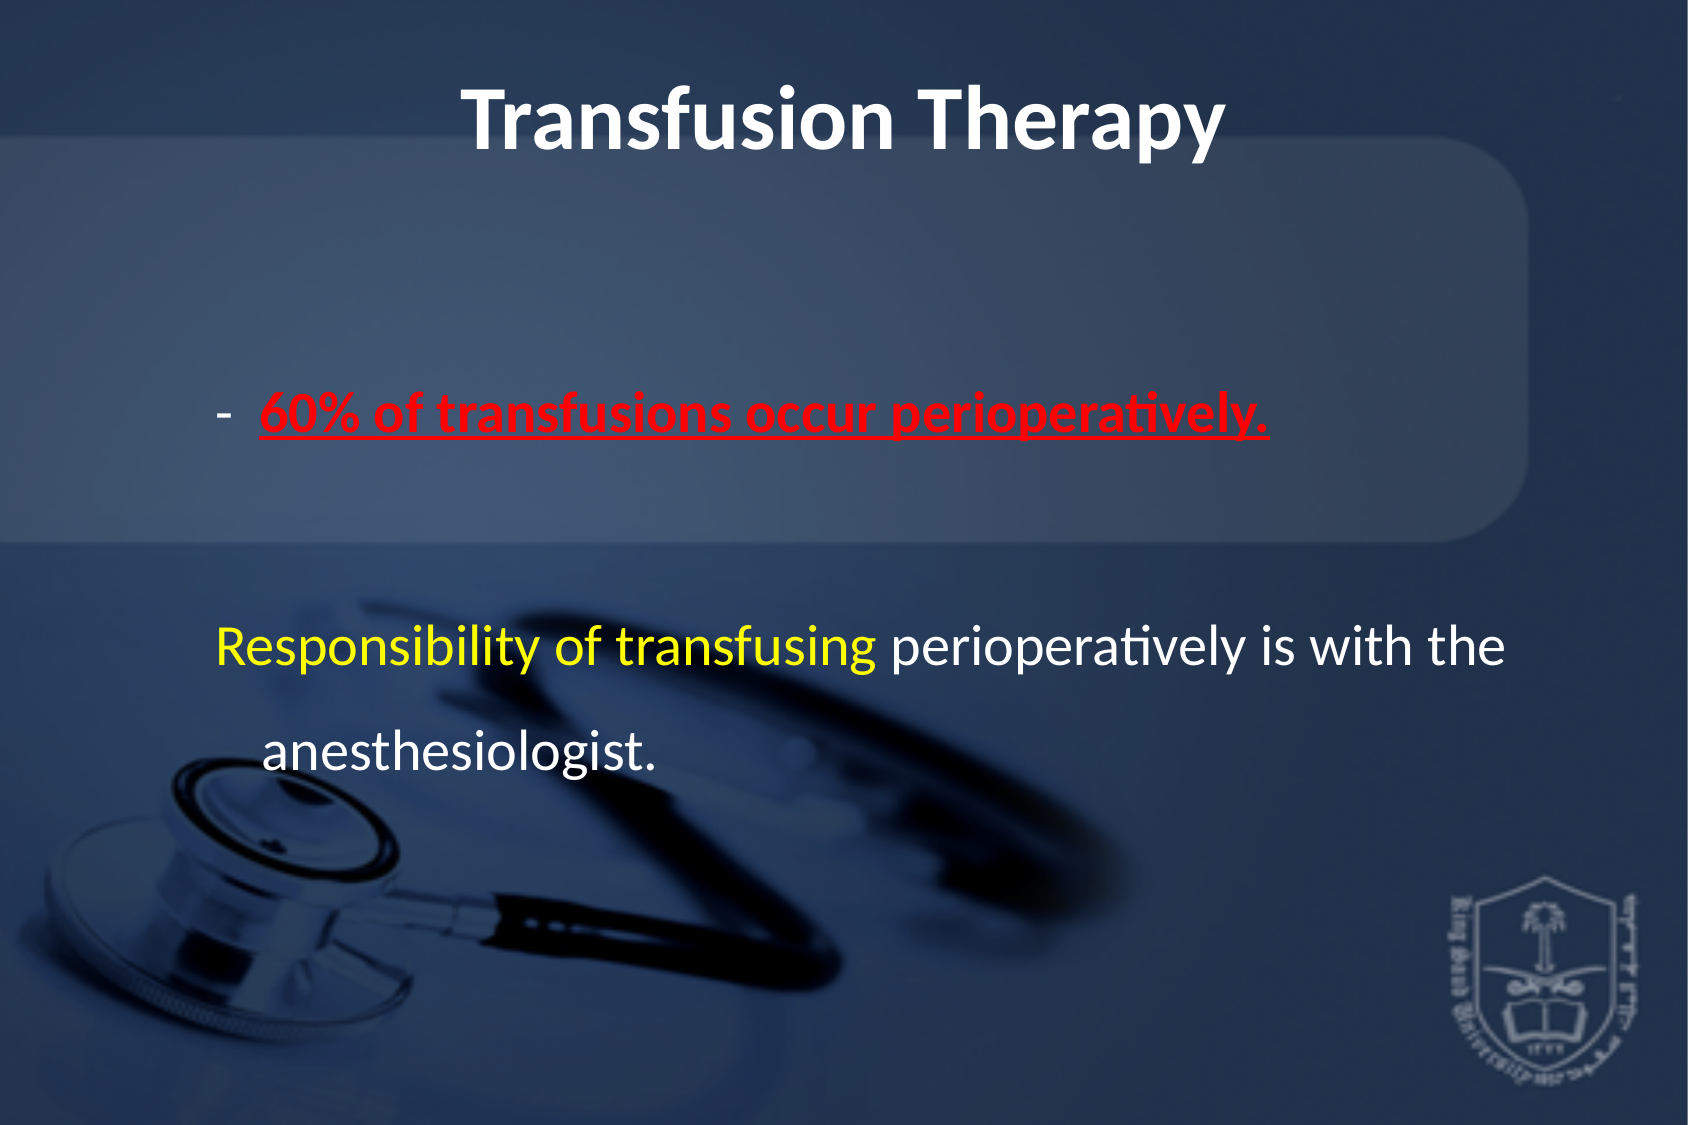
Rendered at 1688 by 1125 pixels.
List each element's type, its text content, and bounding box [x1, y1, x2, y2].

title Transfusion Therapy [126, 37, 1561, 188]
picture [0, 0, 1688, 1125]
list - 60% of transfusions occur perioperatively. Responsibility of transfusing perioperatively is with the anesthesiologist. [125, 249, 1560, 925]
